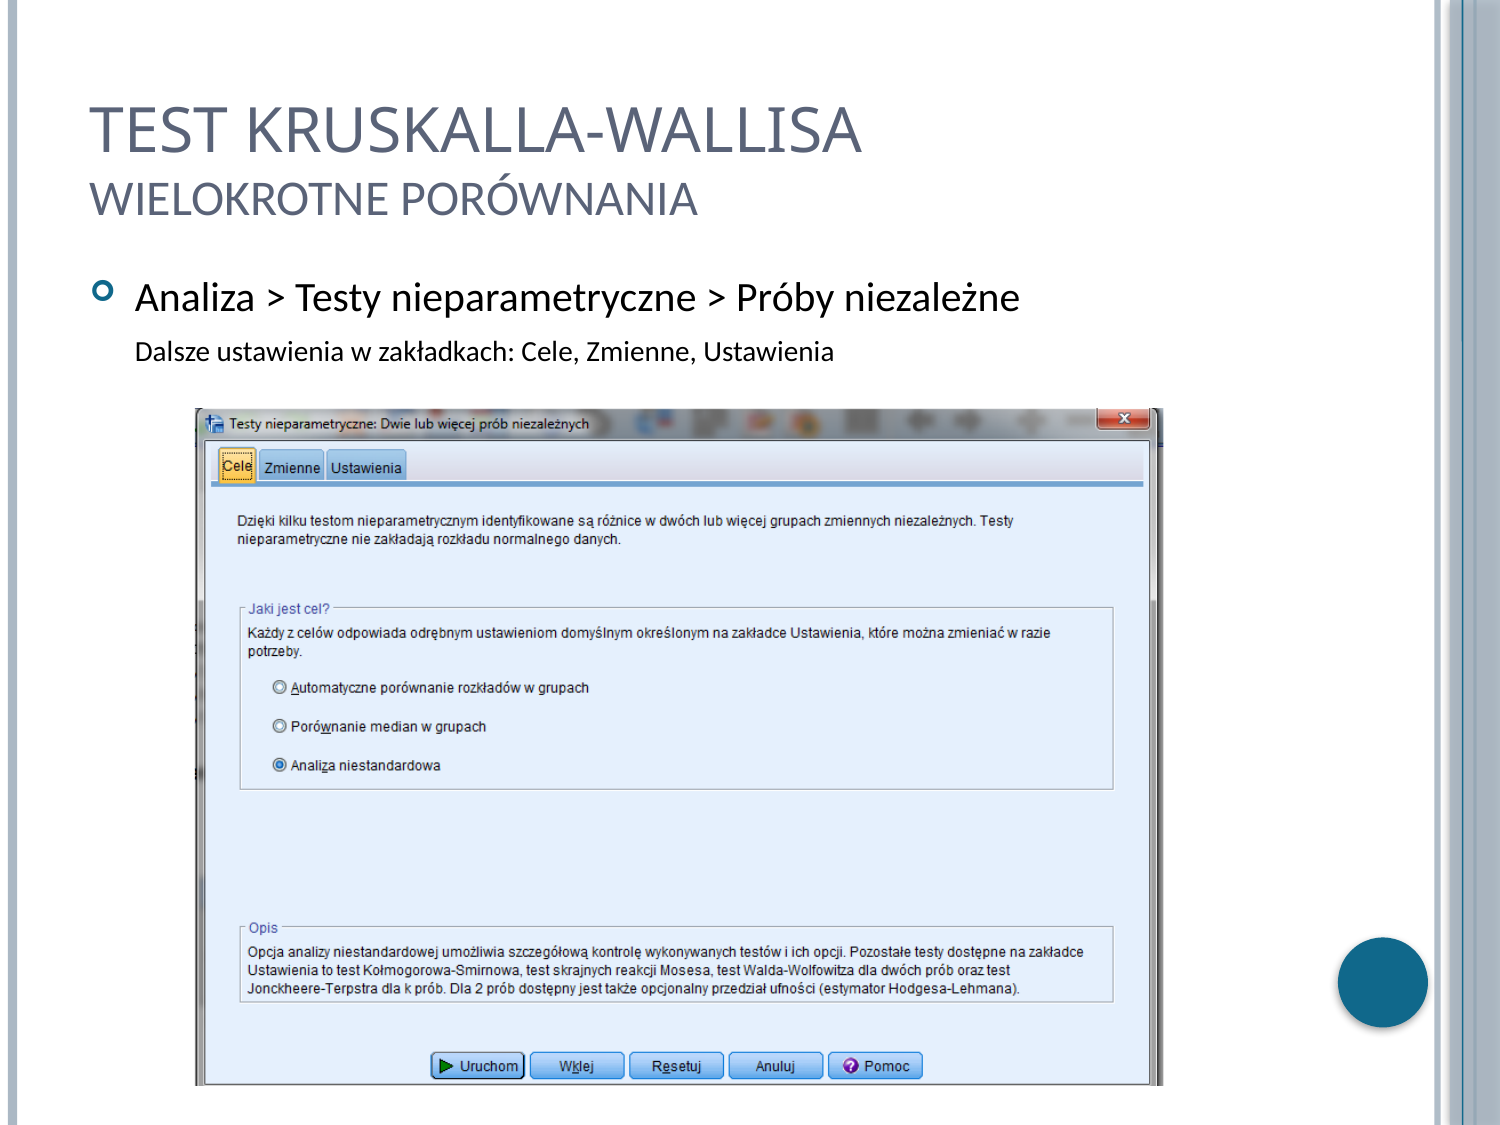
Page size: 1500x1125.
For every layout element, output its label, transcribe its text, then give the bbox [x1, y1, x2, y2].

picture [194, 408, 1164, 1087]
list Analiza > Testy nieparametryczne > Próby niezależne Dalsze ustawienia w zakładkach: Cele, Zmienne, Ustawienia [75, 262, 1300, 409]
title Test Kruskalla-Wallisa Wielokrotne porównania [75, 45, 1300, 233]
